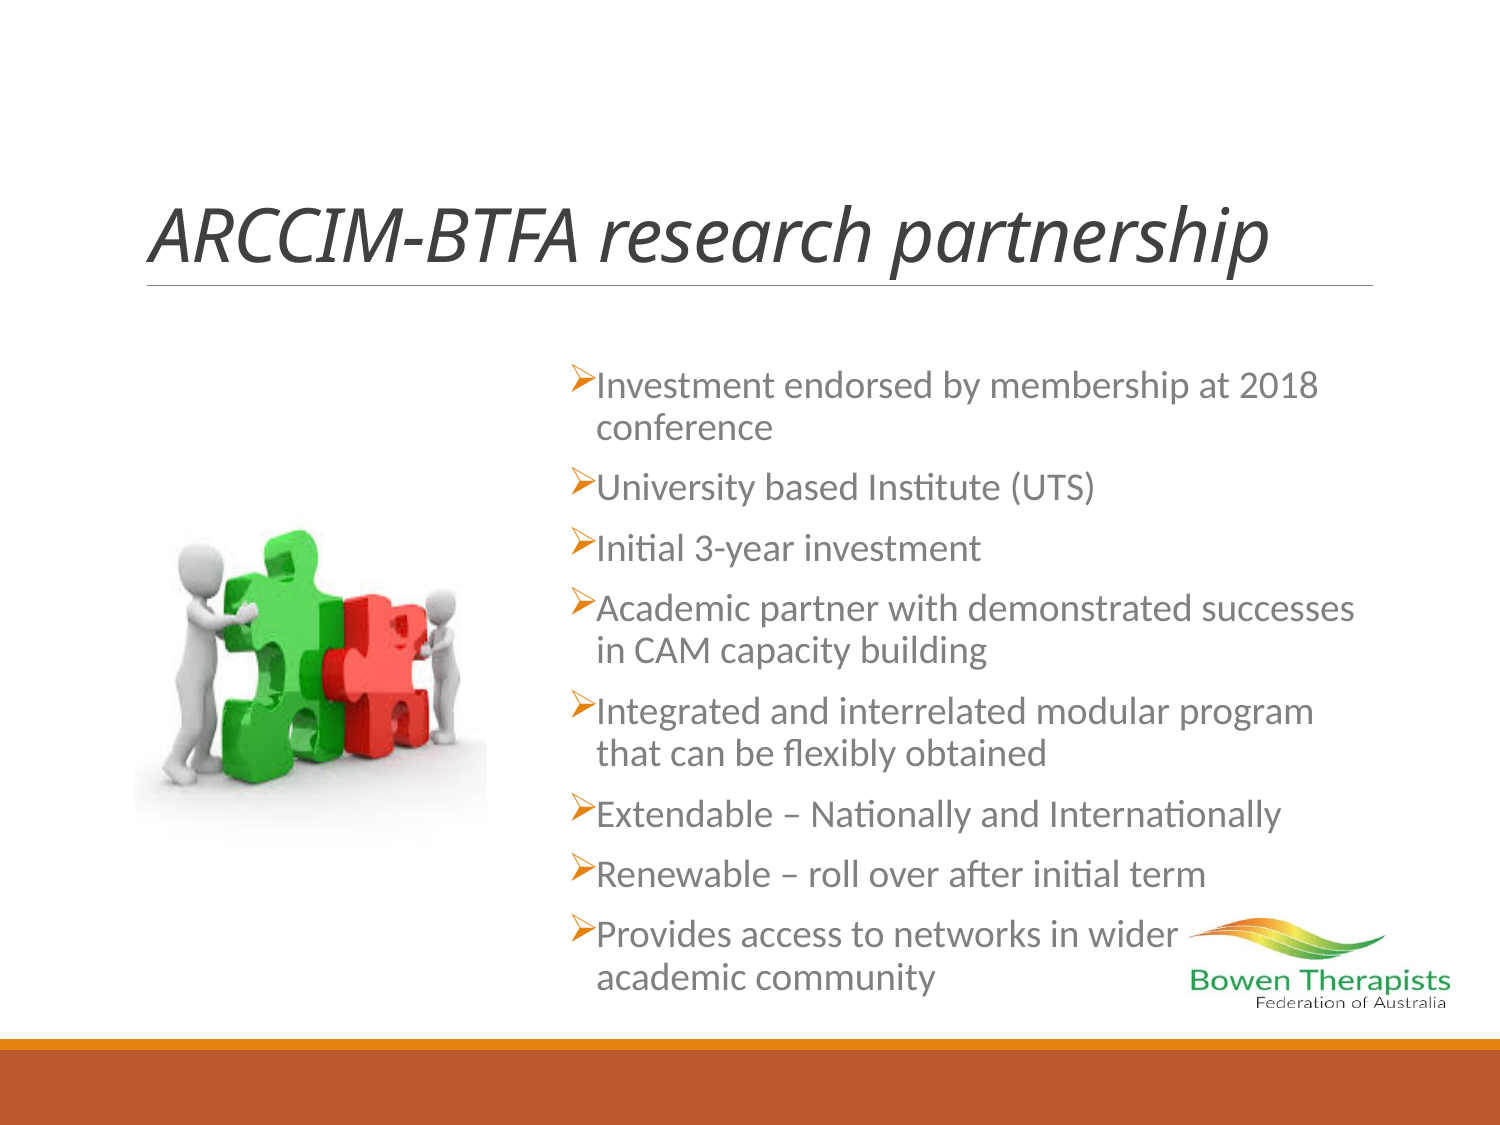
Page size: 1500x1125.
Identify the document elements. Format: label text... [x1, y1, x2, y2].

picture [1186, 917, 1451, 1008]
title ARCCIM-BTFA research partnership [135, 47, 1373, 285]
picture [134, 399, 488, 863]
list Investment endorsed by membership at 2018 conference University based Institute (UTS) Initial 3-year investment Academic partner with demonstrated successes in CAM capacity building Integrated and interrelated modular program that can be flexibly obtained Extendable – Nationally and Internationally Renewable – roll over after initial term Provides access to networks in wider CAM academic community [537, 302, 1373, 1008]
